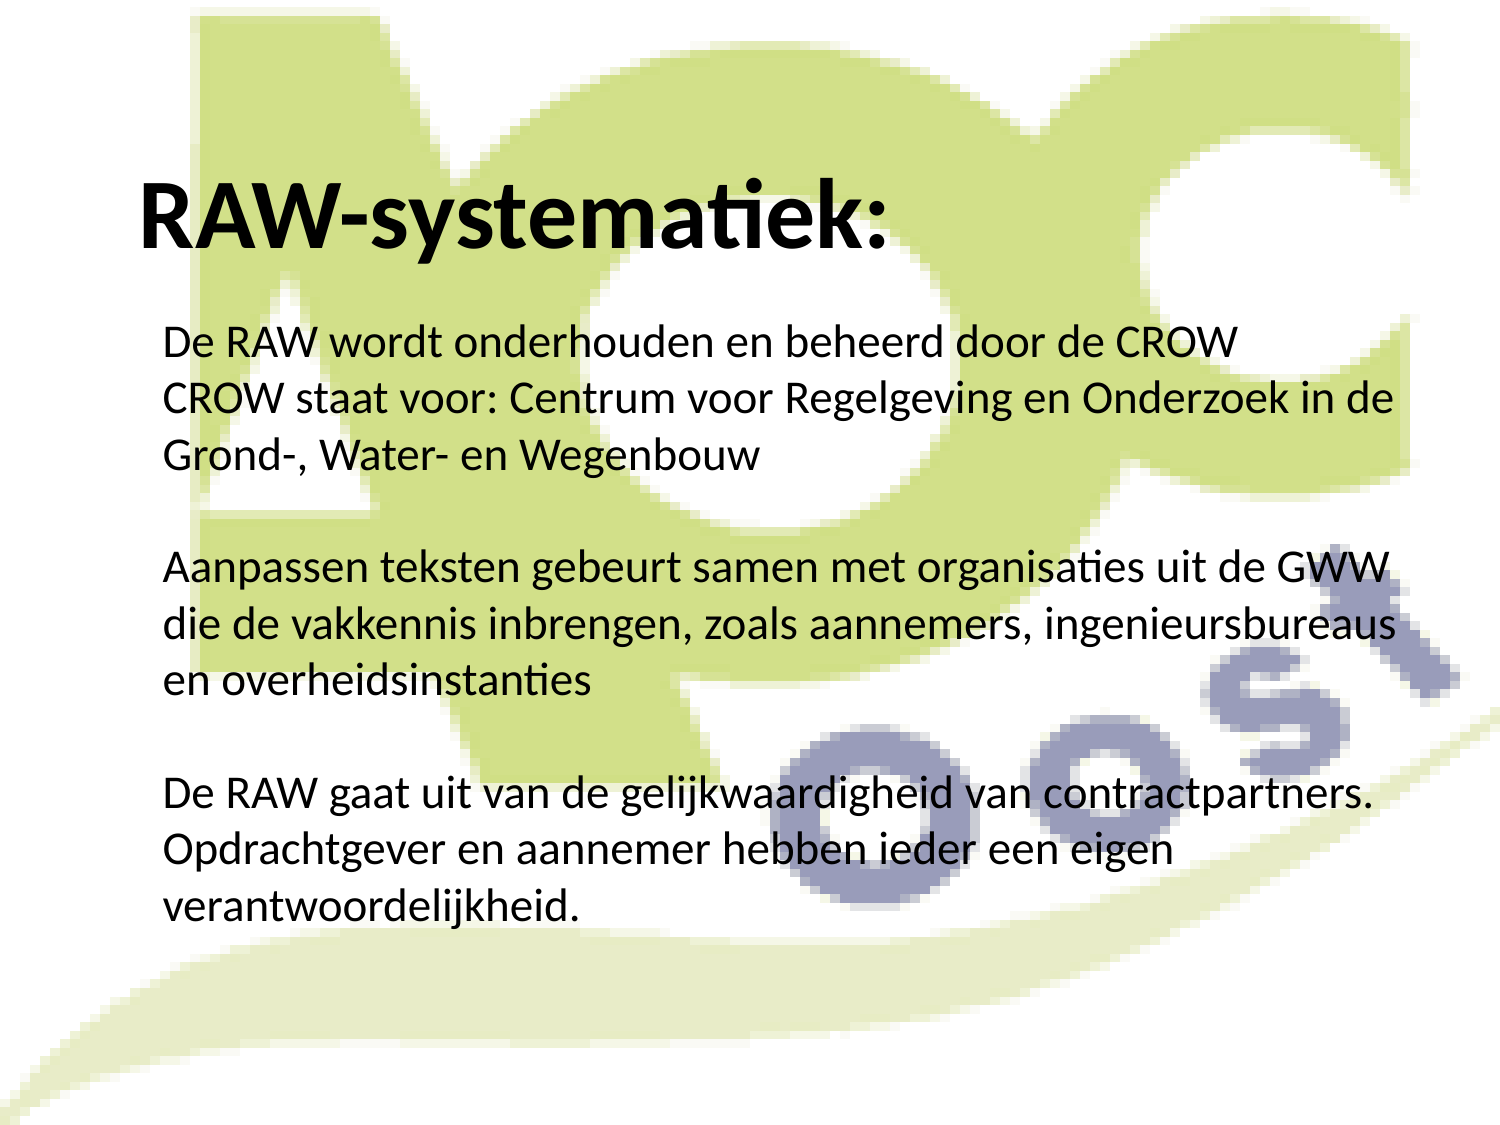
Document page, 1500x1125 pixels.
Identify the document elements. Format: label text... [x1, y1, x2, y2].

title RAW-systematiek: [123, 125, 1282, 291]
text_box De RAW wordt onderhouden en beheerd door de CROW CROW staat voor: Centrum voor Regelgeving en Onderzoek in de Grond-, Water- en Wegenbouw Aanpassen teksten gebeurt samen met organisaties uit de GWW die de vakkennis inbrengen, zoals aannemers, ingenieursbureaus en overheidsinstanties De RAW gaat uit van de gelijkwaardigheid van contractpartners. Opdrachtgever en aannemer hebben ieder een eigen verantwoordelijkheid. [147, 302, 1424, 941]
